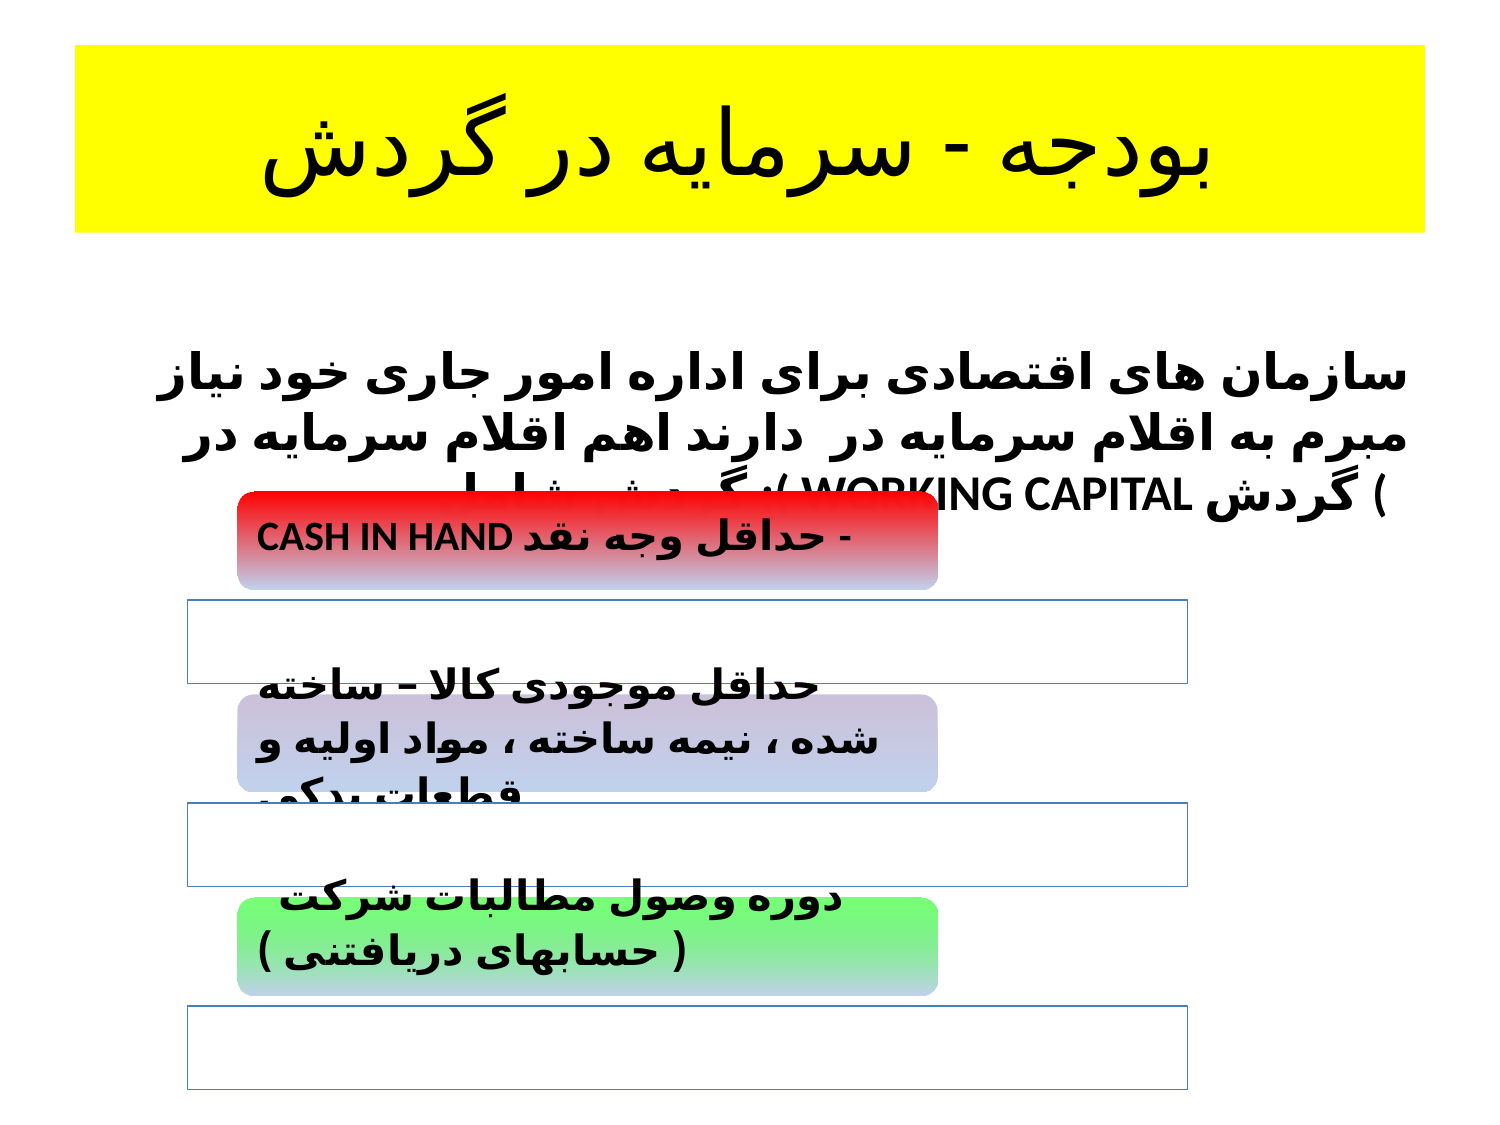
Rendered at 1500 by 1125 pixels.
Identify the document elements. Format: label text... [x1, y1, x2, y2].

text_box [187, 480, 1188, 1091]
title بودجه - سرمایه در گردش [75, 45, 1425, 233]
list سازمان های اقتصادی برای اداره امور جاری خود نیاز مبرم به اقلام سرمایه در دارند اهم اقلام سرمایه در گردش شامل :( WORKING CAPITAL گردش ( [75, 262, 1425, 1005]
